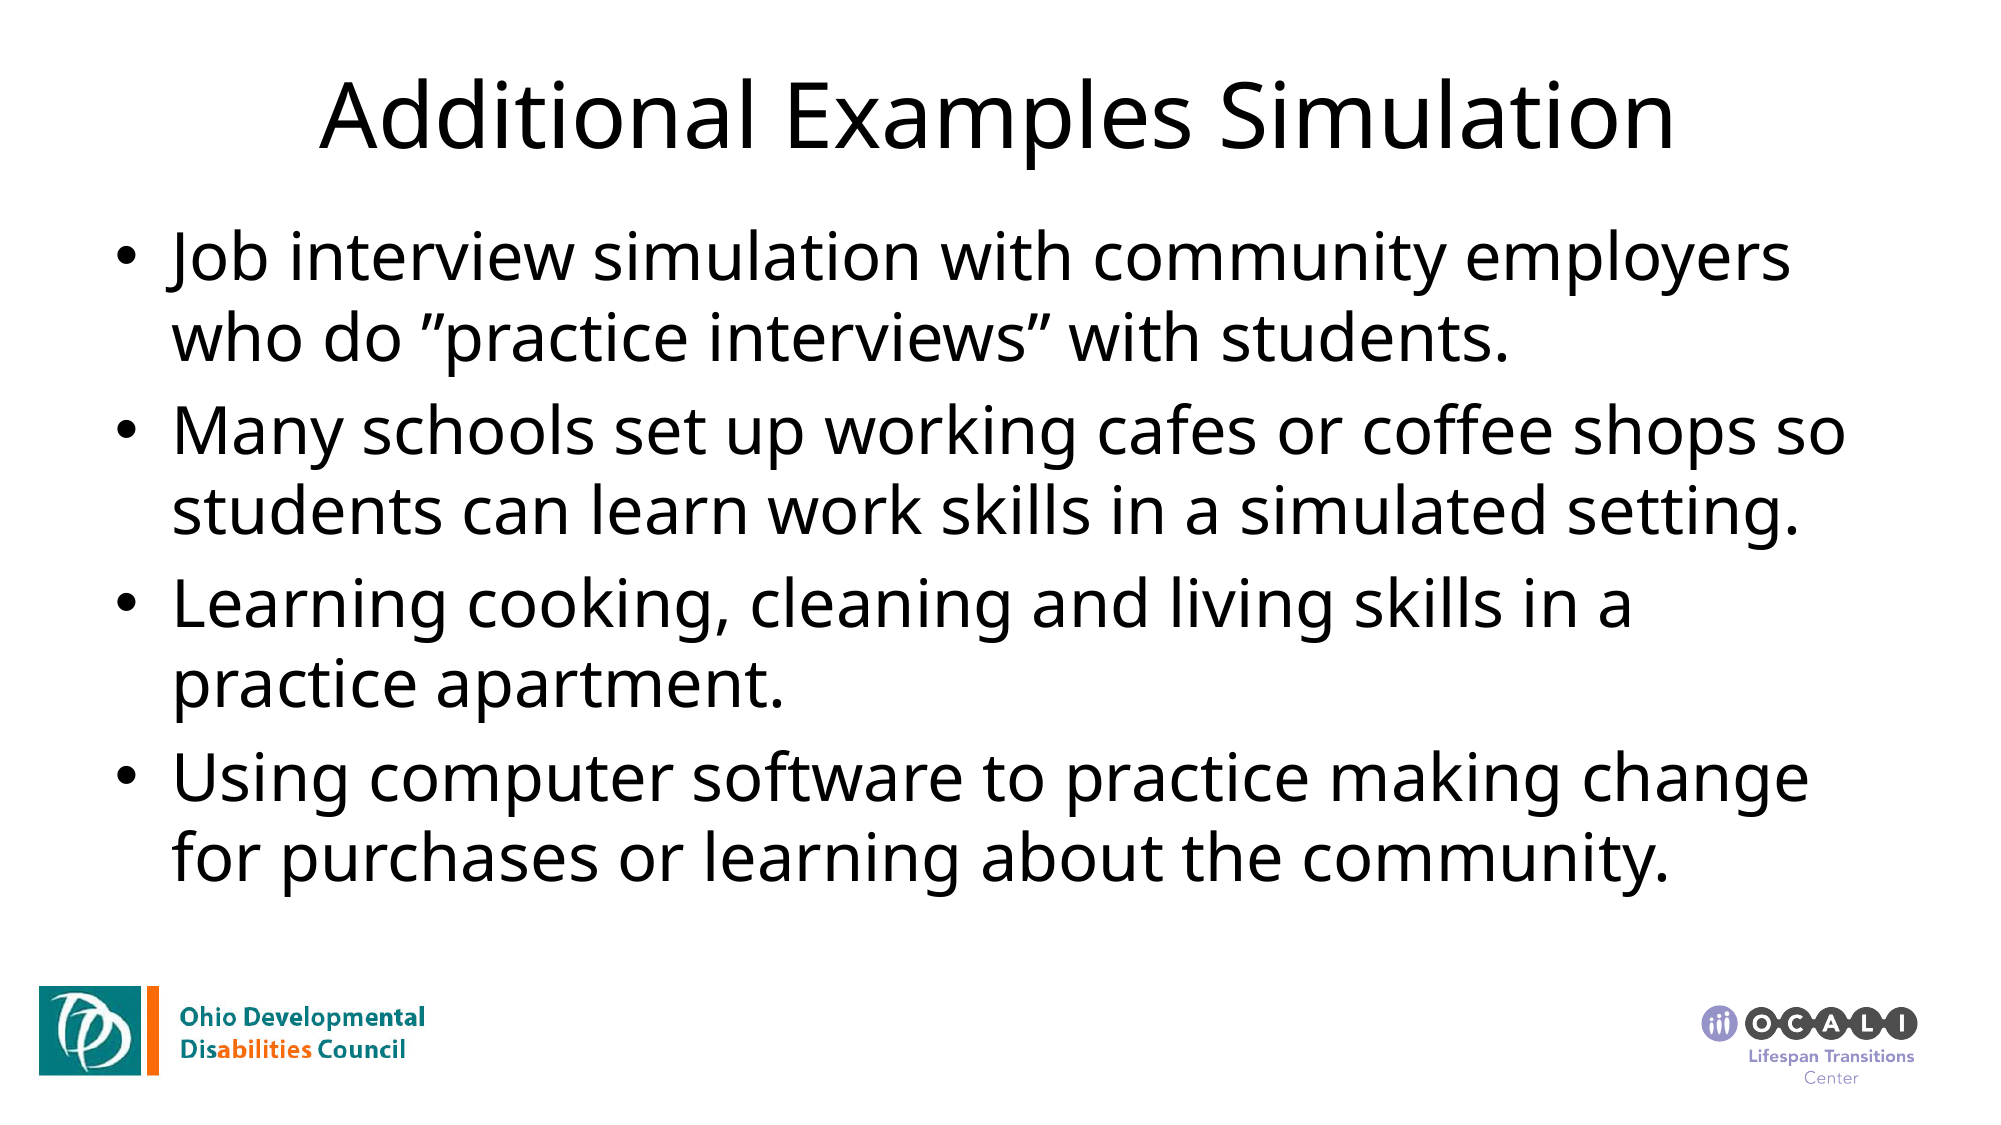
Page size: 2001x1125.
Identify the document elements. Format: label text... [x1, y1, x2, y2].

title Additional Examples Simulation [99, 17, 1900, 206]
picture [1697, 1001, 1923, 1088]
picture [26, 986, 471, 1085]
list Job interview simulation with community employers who do ”practice interviews” with students. Many schools set up working cafes or coffee shops so students can learn work skills in a simulated setting. Learning cooking, cleaning and living skills in a practice apartment. Using computer software to practice making change for purchases or learning about the community. [99, 206, 1900, 954]
